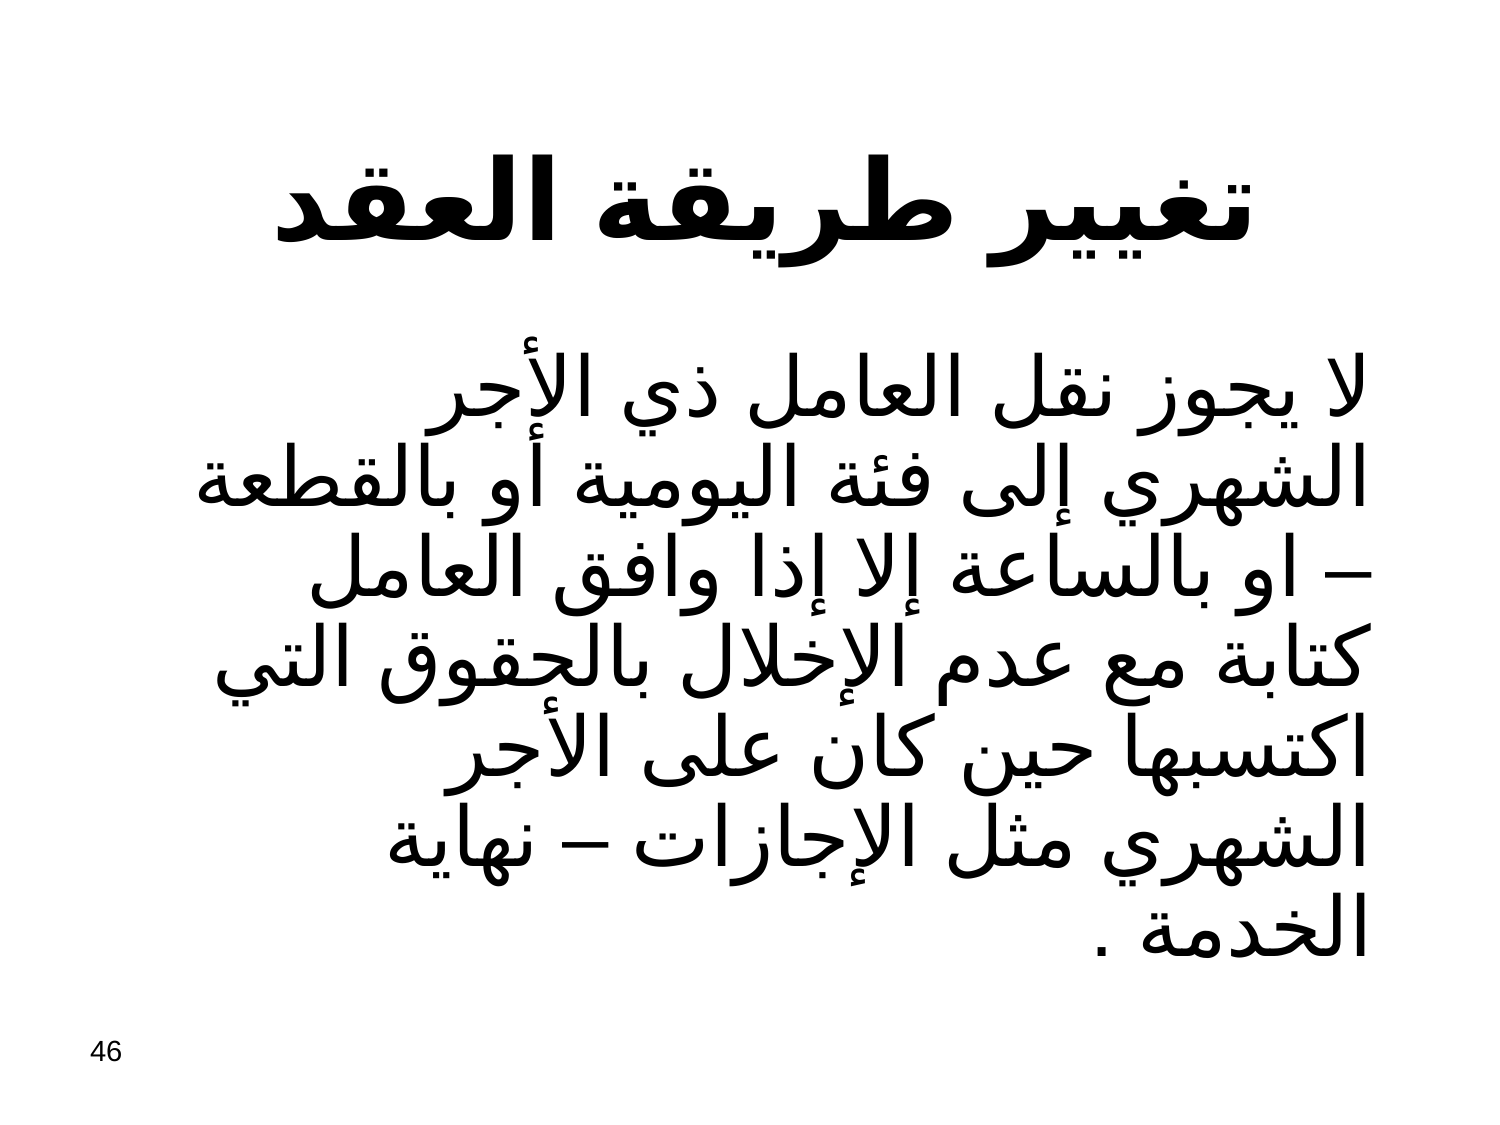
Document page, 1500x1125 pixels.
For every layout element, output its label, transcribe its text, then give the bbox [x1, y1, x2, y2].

slide_number 46 [74, 1024, 426, 1103]
title تغيير طريقة العقد [112, 74, 1388, 317]
subtitle لا يجوز نقل العامل ذي الأجر الشهري إلى فئة اليومية أو بالقطعة – او بالساعة إلا إذا وافق العامل كتابة مع عدم الإخلال بالحقوق التي اكتسبها حين كان على الأجر الشهري مثل الإجازات – نهاية الخدمة . [162, 337, 1388, 938]
